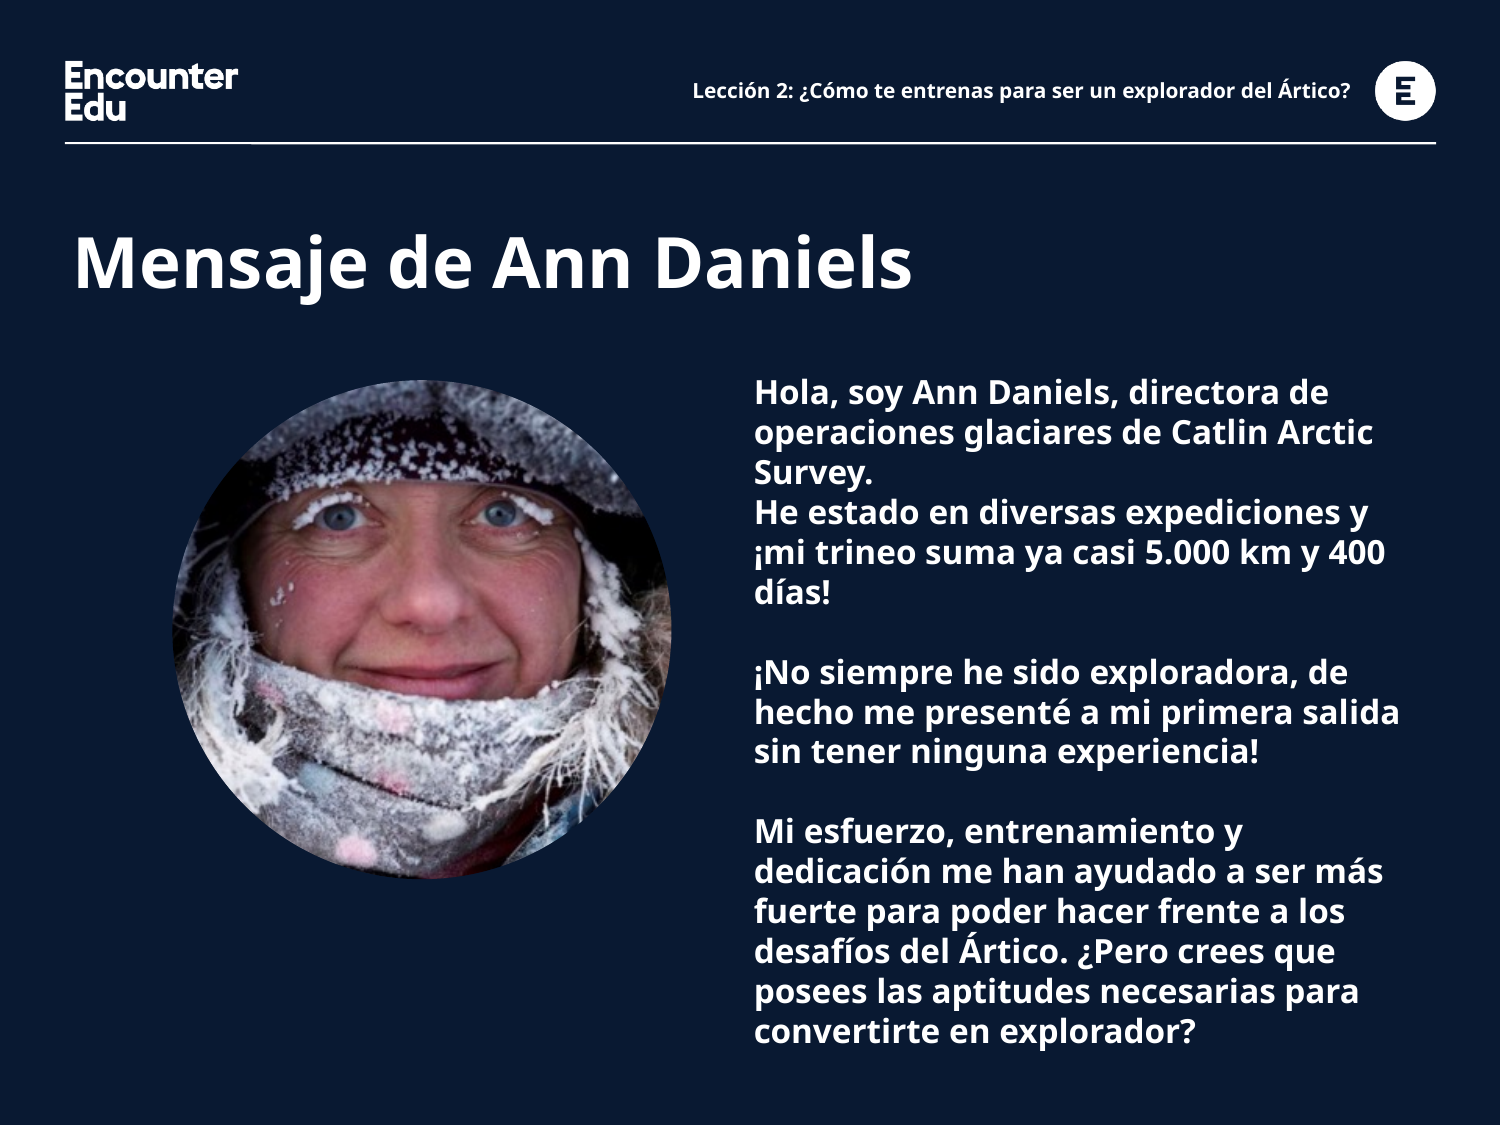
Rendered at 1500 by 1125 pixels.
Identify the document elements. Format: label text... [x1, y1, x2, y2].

title Lección 2: ¿Cómo te entrenas para ser un explorador del Ártico? [601, 71, 1359, 113]
text_box Mensaje de Ann Daniels [65, 163, 1416, 368]
picture [61, 59, 243, 122]
picture [1373, 59, 1437, 122]
text_box [172, 380, 672, 880]
text_box Hola, soy Ann Daniels, directora de operaciones glaciares de Catlin Arctic Survey. He estado en diversas expediciones y ¡mi trineo suma ya casi 5.000 km y 400 días! ¡No siempre he sido exploradora, de hecho me presenté a mi primera salida sin tener ninguna experiencia! Mi esfuerzo, entrenamiento y dedicación me han ayudado a ser más fuerte para poder hacer frente a los desafíos del Ártico. ¿Pero crees que posees las aptitudes necesarias para convertirte en explorador? [749, 367, 1427, 1054]
